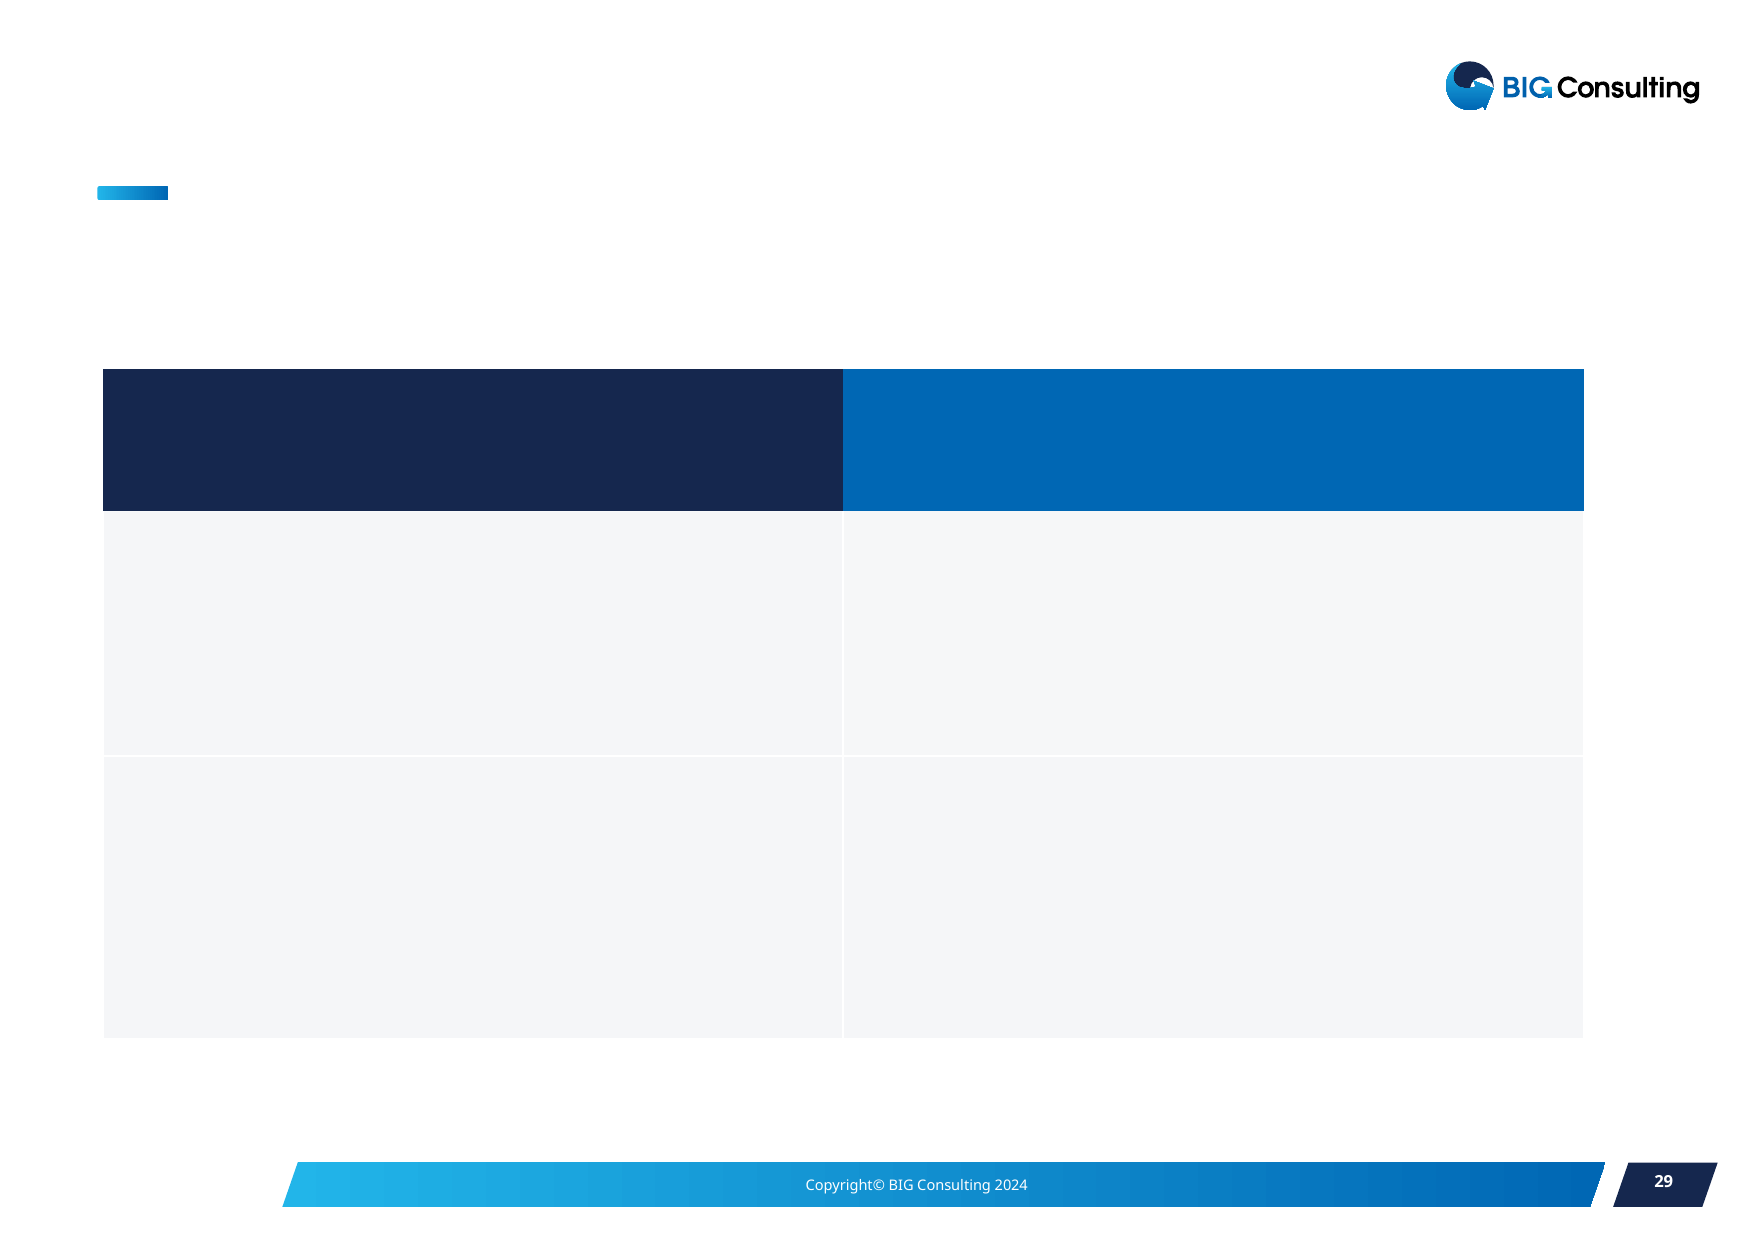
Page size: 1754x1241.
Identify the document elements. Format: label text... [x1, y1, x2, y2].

slide_number 29 [1625, 1167, 1703, 1198]
